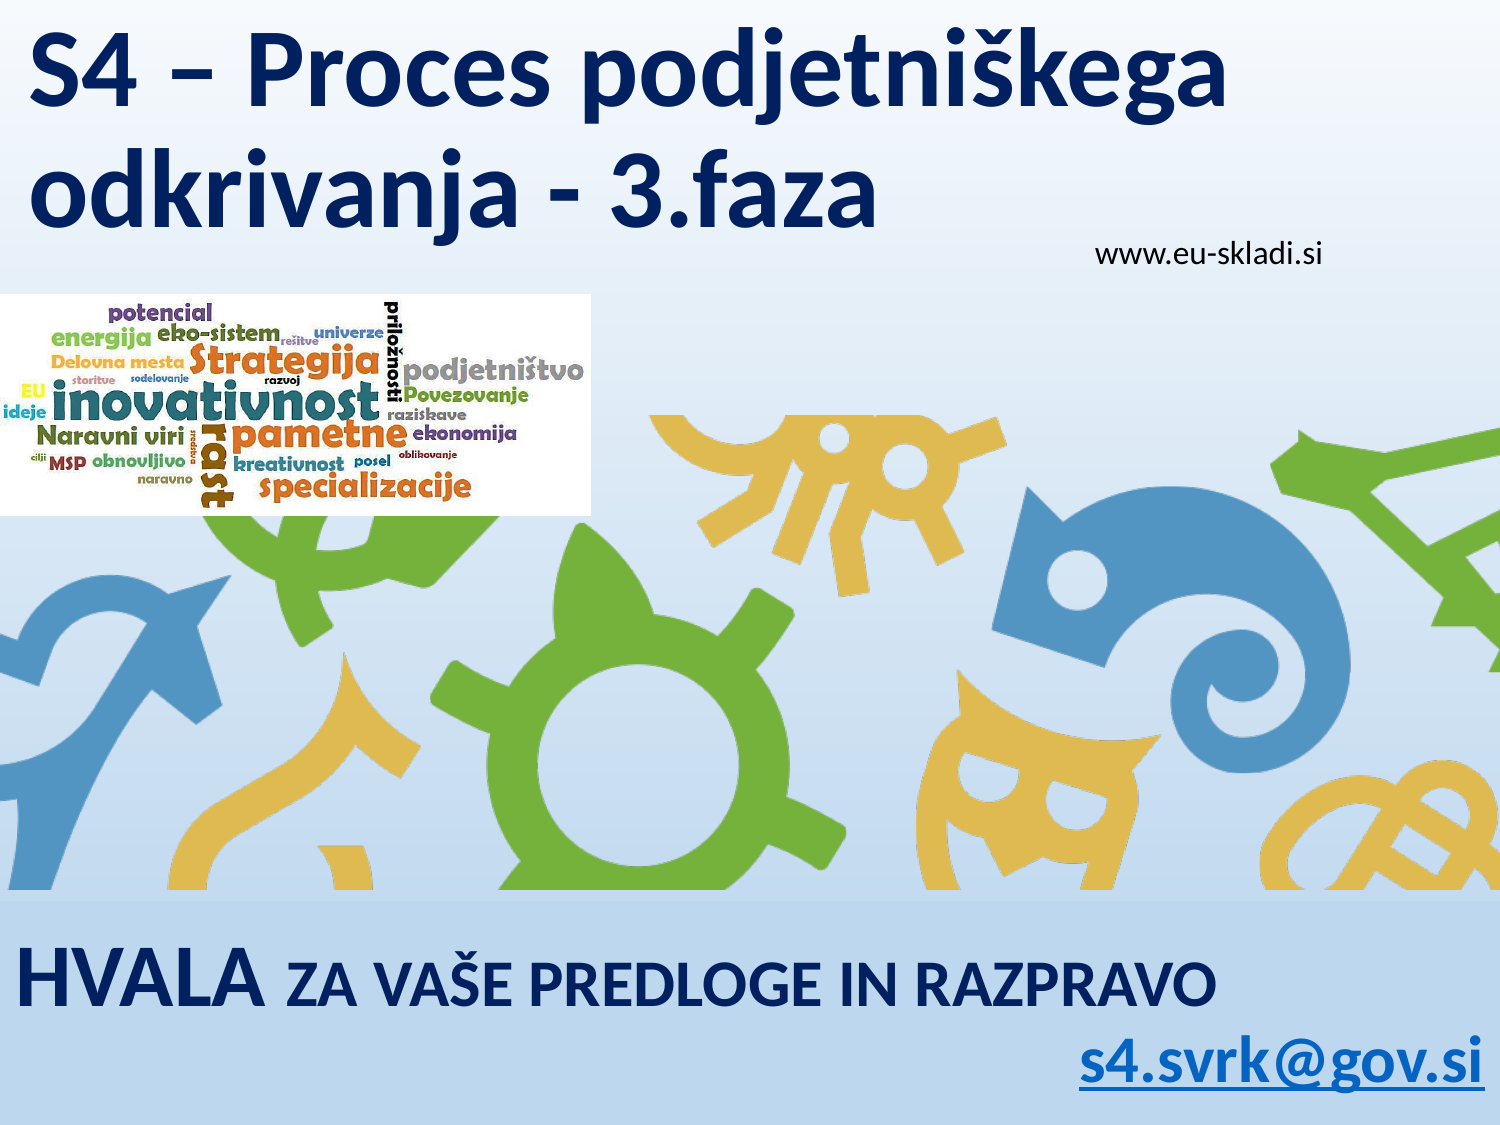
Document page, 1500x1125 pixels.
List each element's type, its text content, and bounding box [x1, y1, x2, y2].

text_box HVALA ZA VAŠE PREDLOGE IN RAZPRAVO s4.svrk@gov.si [0, 901, 1500, 1125]
title S4 – Proces podjetniškega odkrivanja - 3.faza [13, 25, 1472, 236]
picture [0, 294, 1500, 890]
